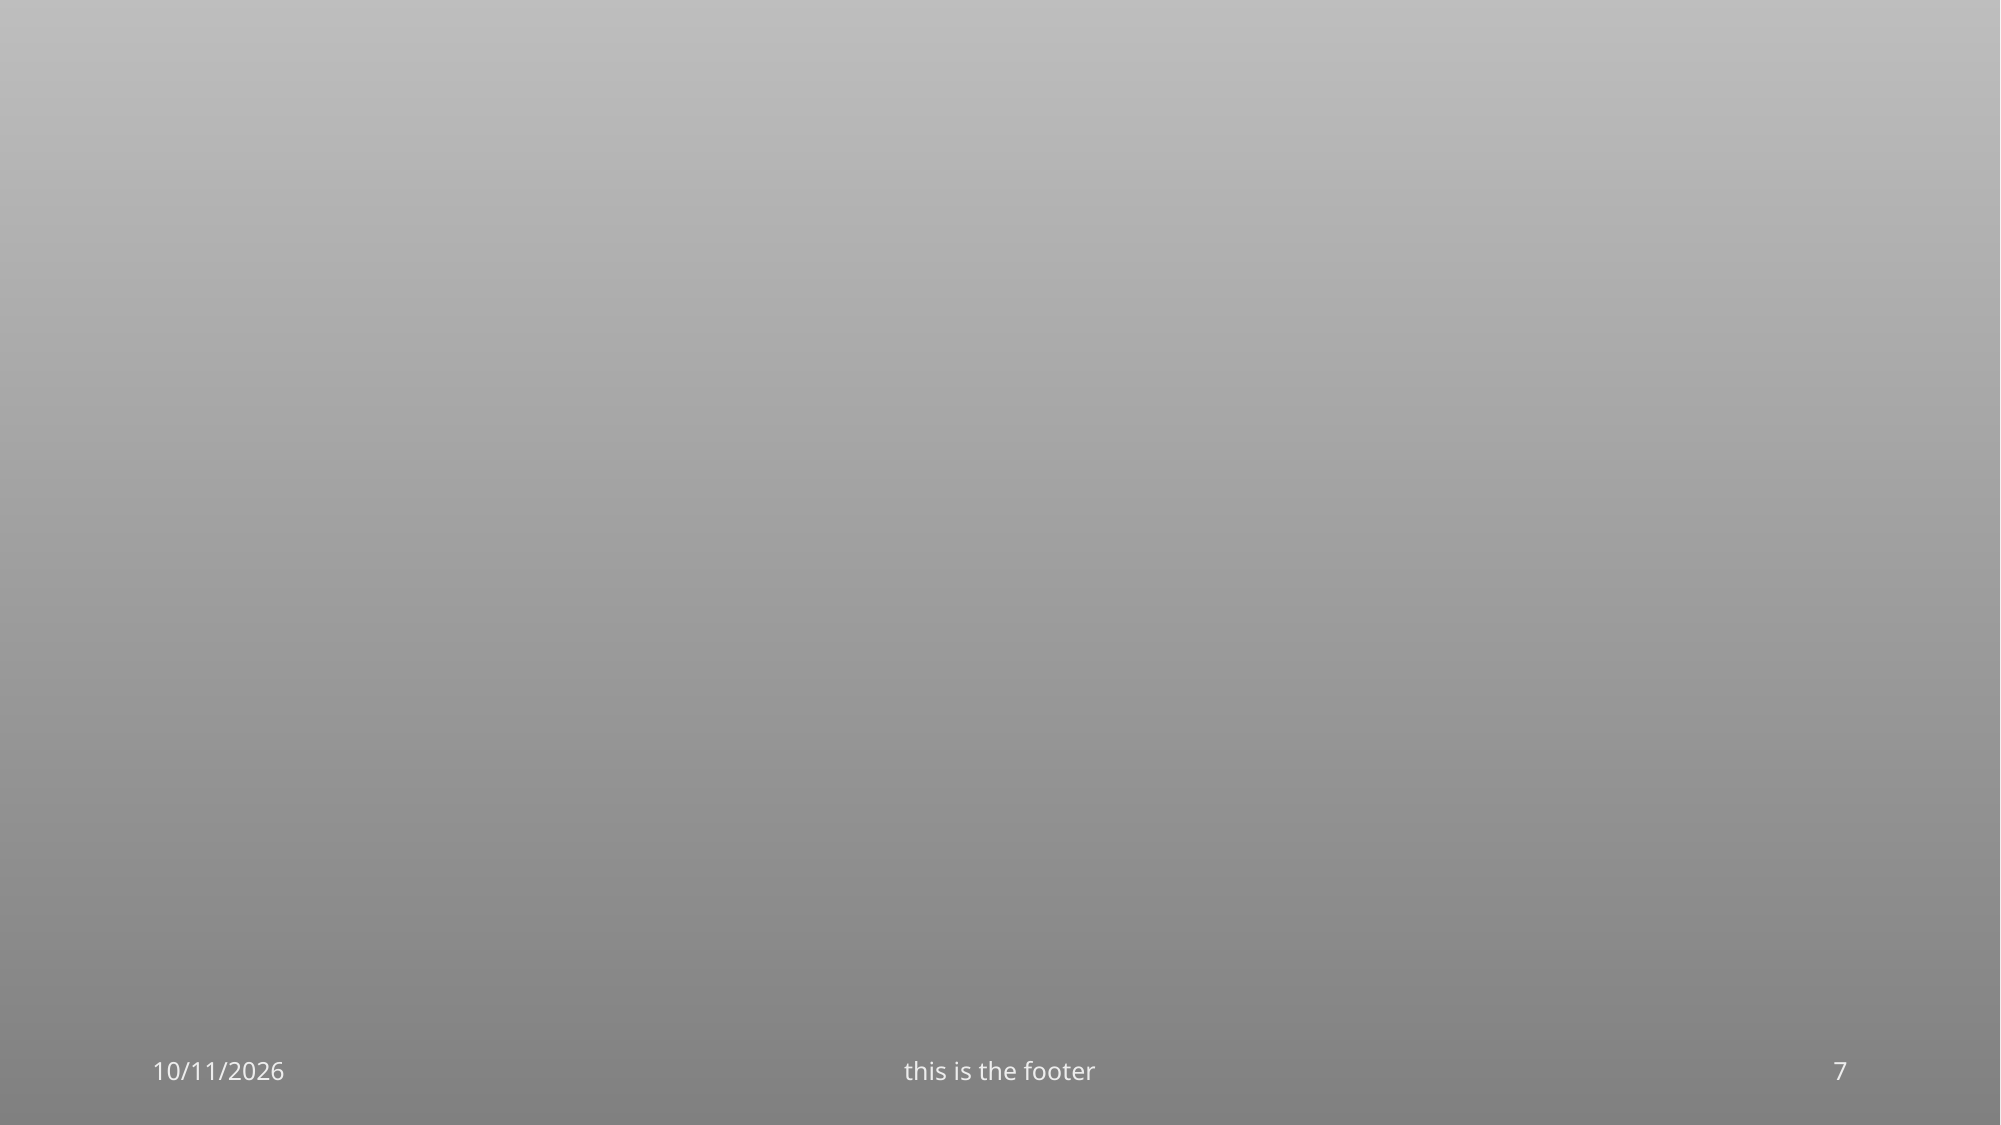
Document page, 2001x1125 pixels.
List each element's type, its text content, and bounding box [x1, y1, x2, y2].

footer this is the footer [662, 1042, 1338, 1103]
slide_number ‹#› [1412, 1042, 1863, 1103]
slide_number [137, 1042, 588, 1103]
picture [0, 0, 2001, 1125]
